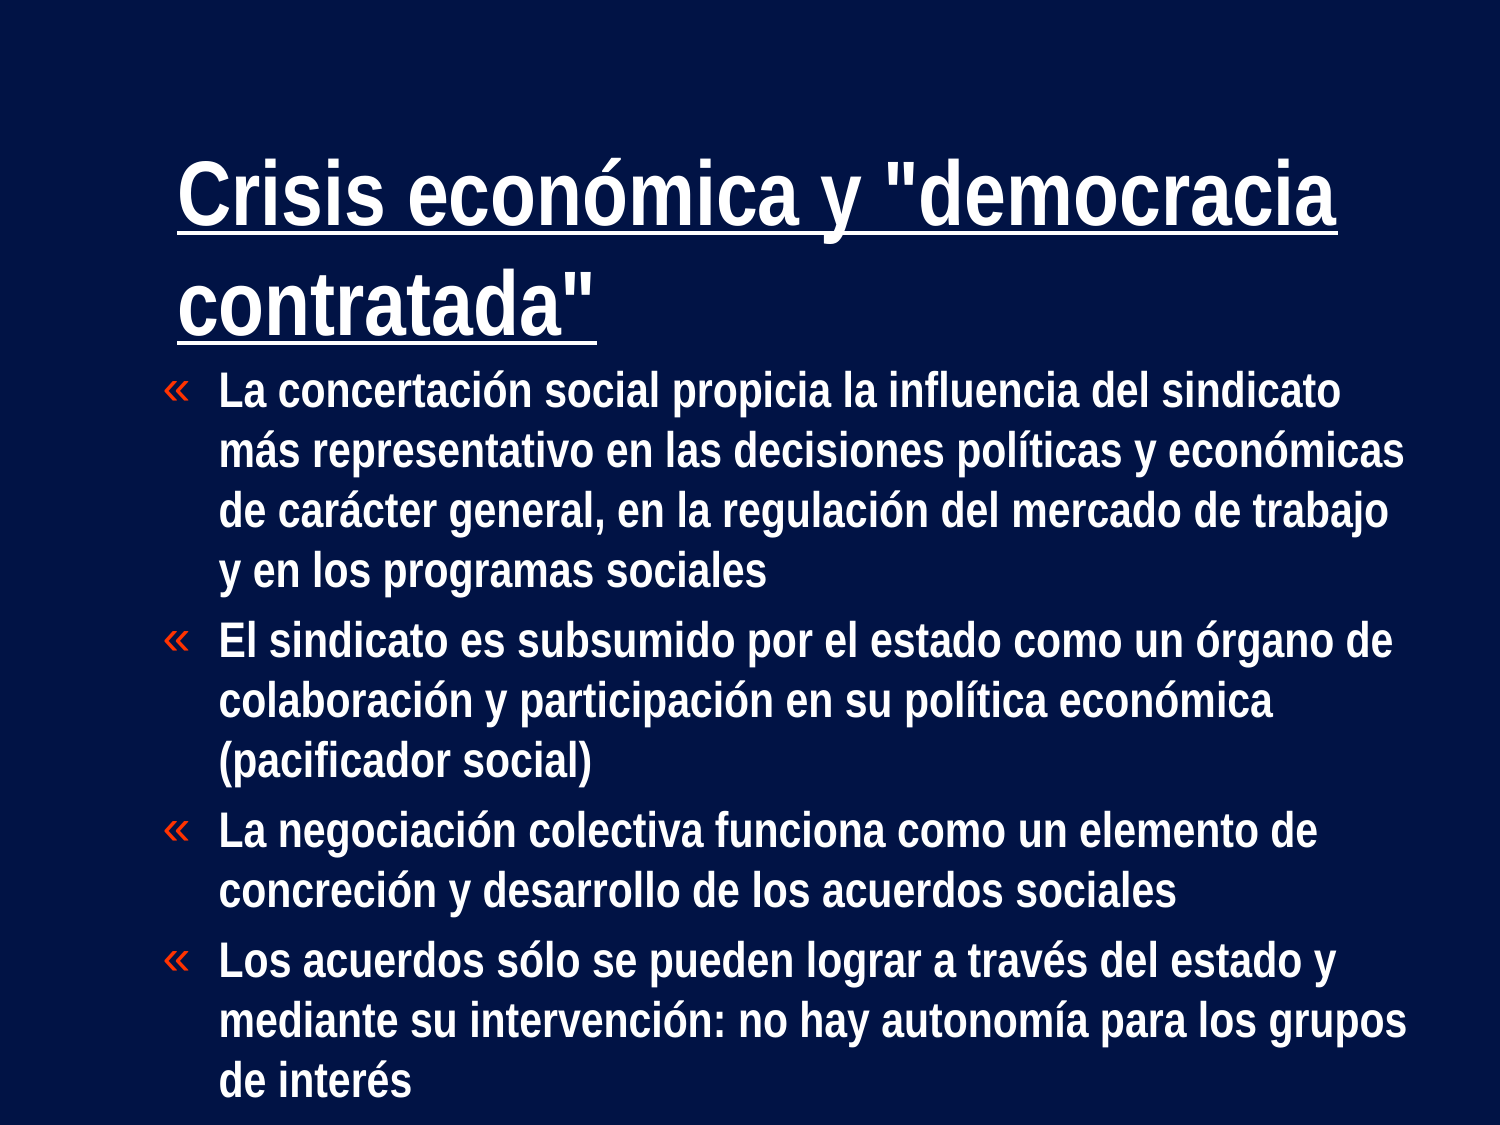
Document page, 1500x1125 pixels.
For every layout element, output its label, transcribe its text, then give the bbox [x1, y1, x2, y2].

title Crisis económica y "democracia contratada" [162, 149, 1388, 338]
list La concertación social propicia la influencia del sindicato más representativo en las decisiones políticas y económicas de carácter general, en la regulación del mercado de trabajo y en los programas sociales El sindicato es subsumido por el estado como un órgano de colaboración y participación en su política económica (pacificador social) La negociación colectiva funciona como un elemento de concreción y desarrollo de los acuerdos sociales Los acuerdos sólo se pueden lograr a través del estado y mediante su intervención: no hay autonomía para los grupos de interés [147, 349, 1428, 1050]
